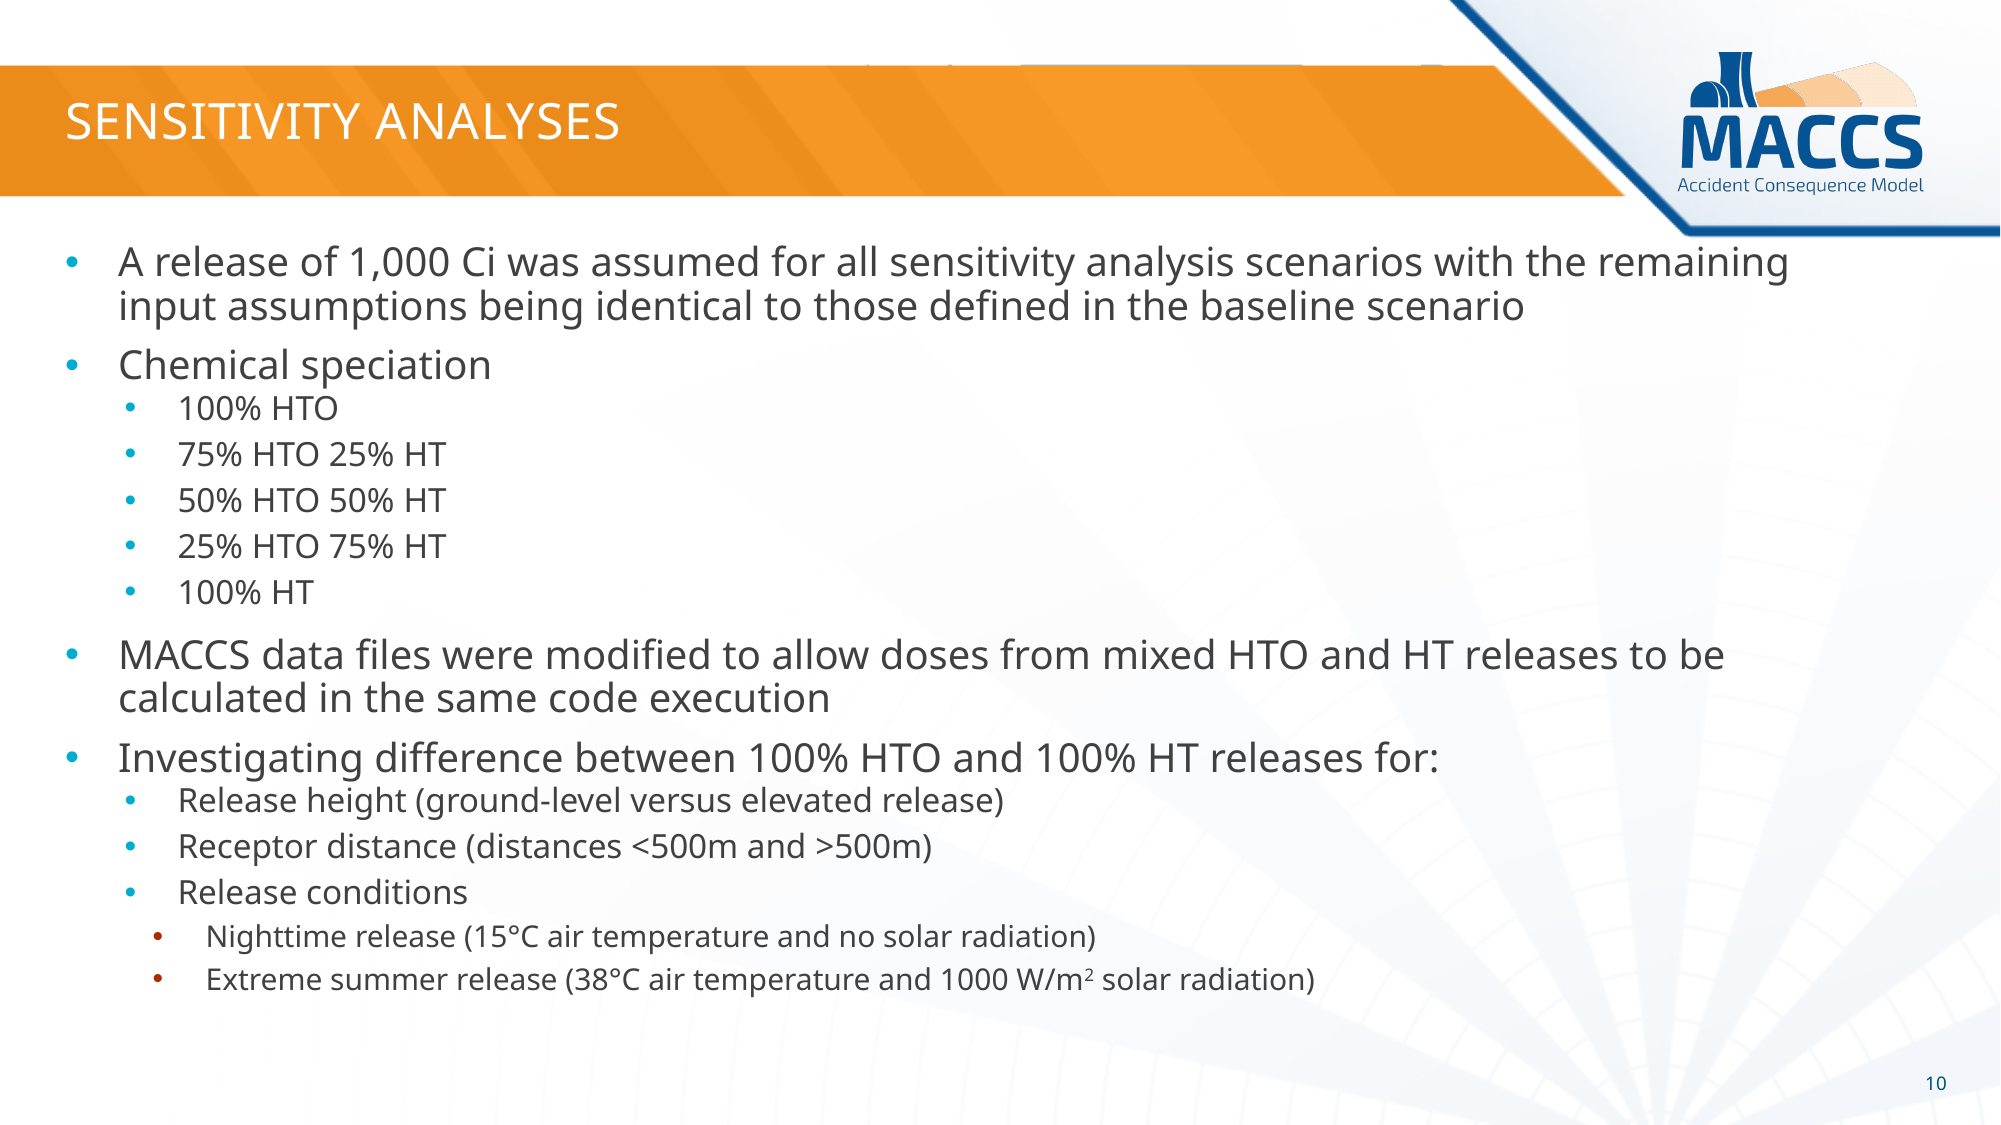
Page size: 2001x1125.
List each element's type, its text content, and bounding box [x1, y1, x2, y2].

list A release of 1,000 Ci was assumed for all sensitivity analysis scenarios with the remaining input assumptions being identical to those defined in the baseline scenario Chemical speciation 100% HTO 75% HTO 25% HT 50% HTO 50% HT 25% HTO 75% HT 100% HT MACCS data files were modified to allow doses from mixed HTO and HT releases to be calculated in the same code execution Investigating difference between 100% HTO and 100% HT releases for: Release height (ground-level versus elevated release) Receptor distance (distances <500m and >500m) Release conditions Nighttime release (15°C air temperature and no solar radiation) Extreme summer release (38°C air temperature and 1000 W/m2 solar radiation) [65, 234, 1878, 1005]
title Sensitivity Analyses [65, 67, 1554, 180]
picture [0, 0, 2001, 1125]
slide_number 10 [1910, 1064, 1991, 1109]
